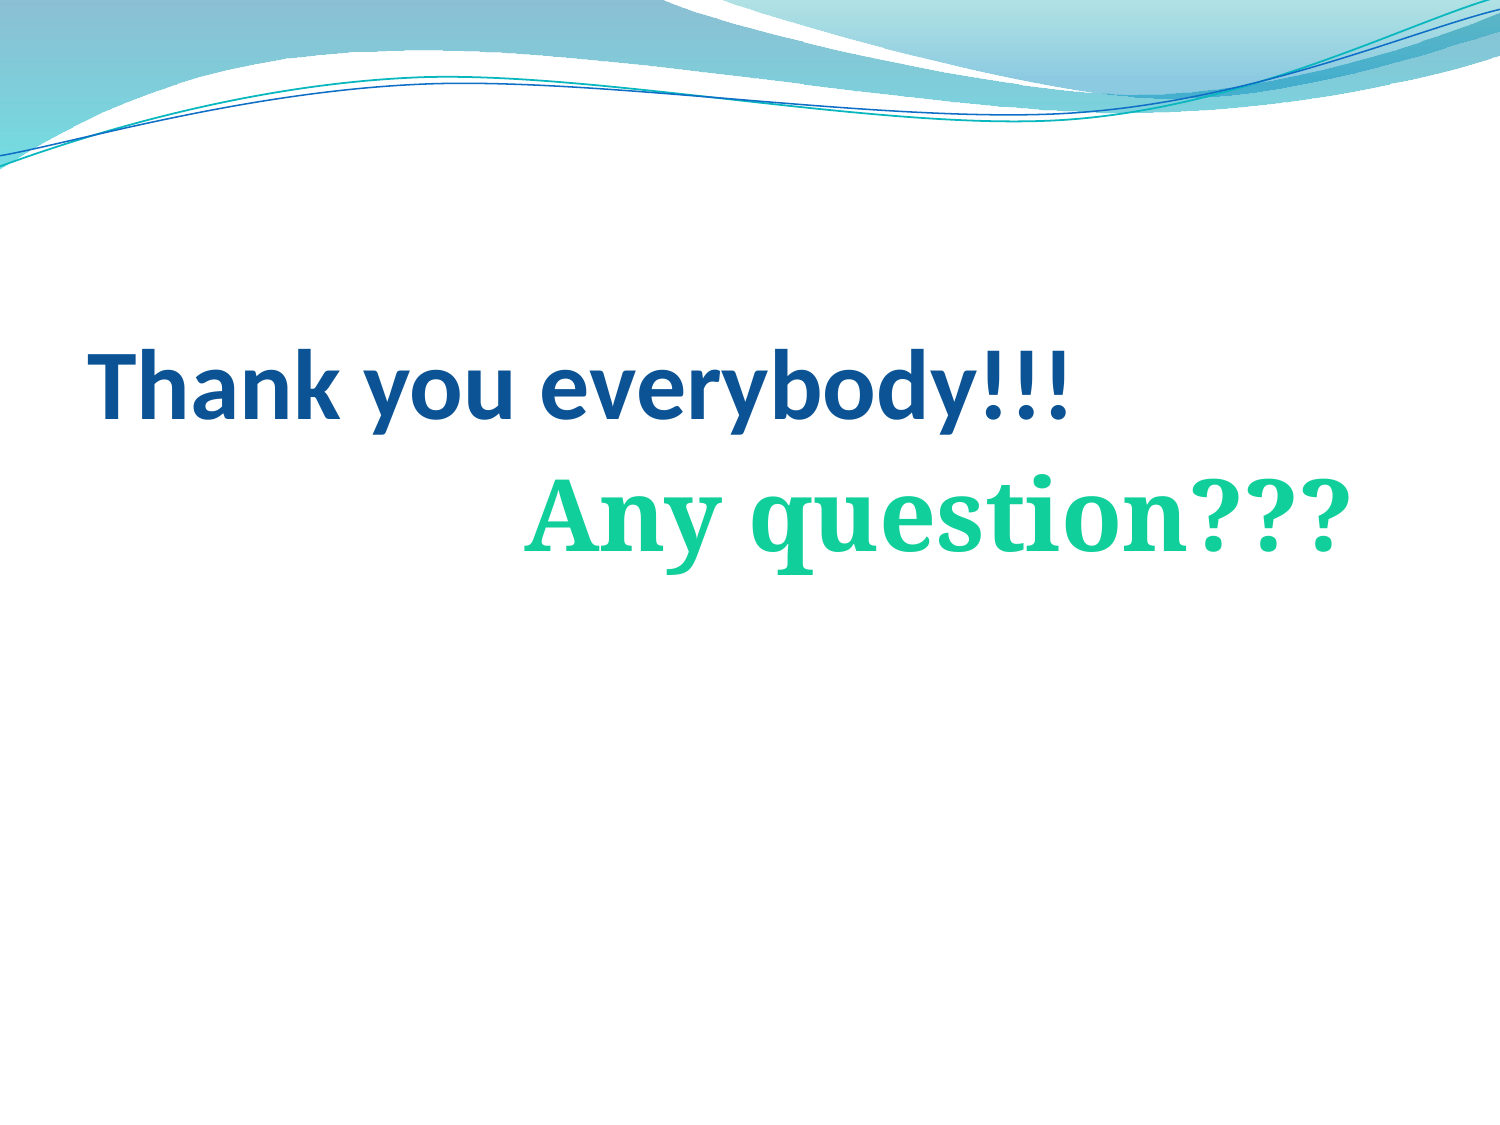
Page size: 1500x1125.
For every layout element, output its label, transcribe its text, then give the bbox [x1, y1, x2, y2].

list Any question??? [86, 443, 1362, 692]
title Thank you everybody!!! [86, 216, 1362, 440]
